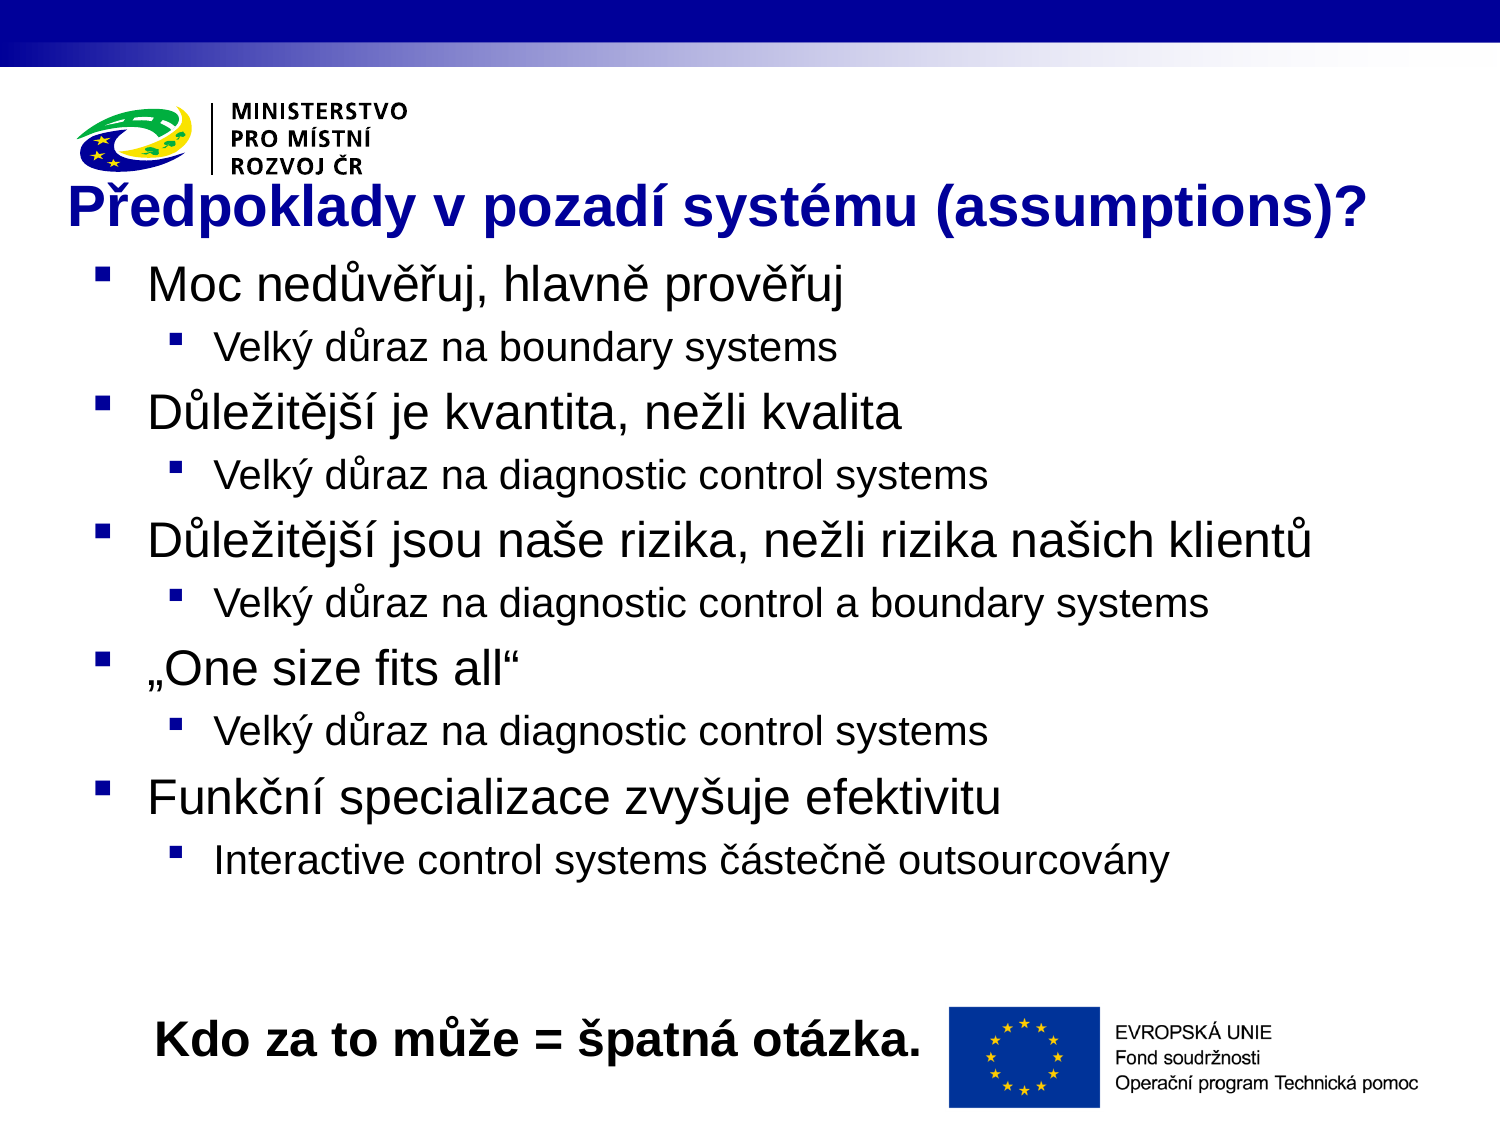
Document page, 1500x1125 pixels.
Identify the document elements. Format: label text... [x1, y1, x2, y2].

text_box Kdo za to může = špatná otázka. [139, 999, 938, 1075]
picture [915, 973, 1452, 1125]
title Předpoklady v pozadí systému (assumptions)? [53, 160, 1414, 244]
list Moc nedůvěřuj, hlavně prověřuj Velký důraz na boundary systems Důležitější je kvantita, nežli kvalita Velký důraz na diagnostic control systems Důležitější jsou naše rizika, nežli rizika našich klientů Velký důraz na diagnostic control a boundary systems „One size fits all“ Velký důraz na diagnostic control systems Funkční specializace zvyšuje efektivitu Interactive control systems částečně outsourcovány [76, 243, 1427, 976]
